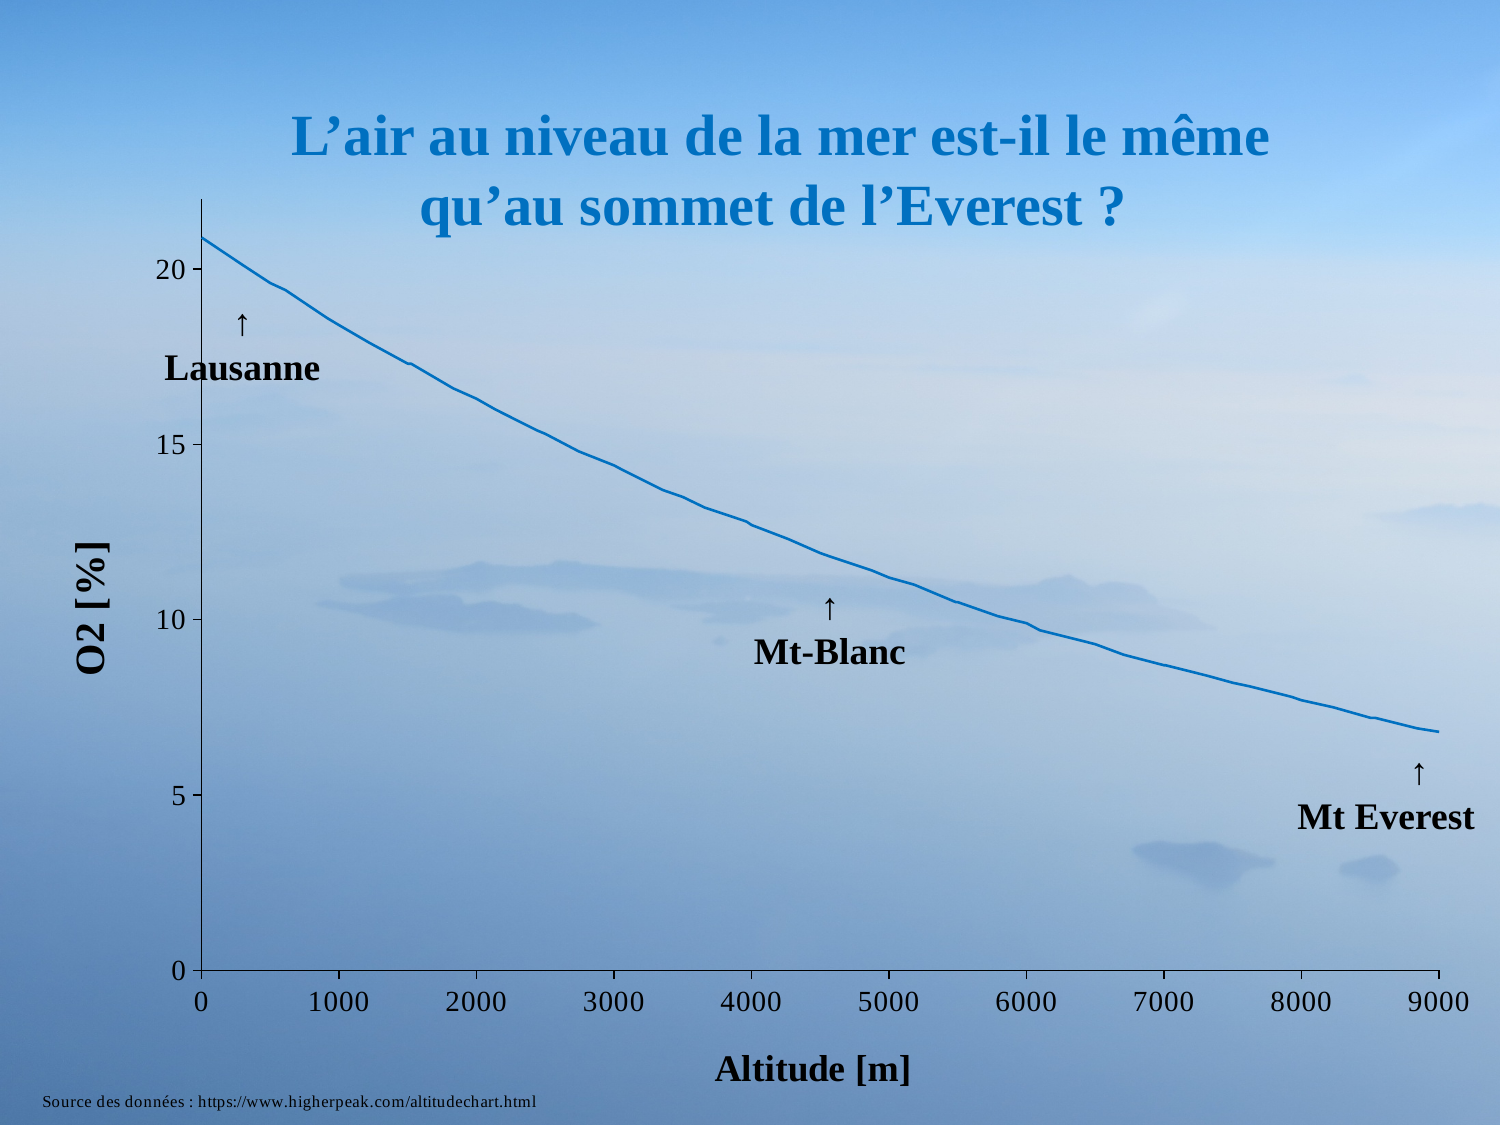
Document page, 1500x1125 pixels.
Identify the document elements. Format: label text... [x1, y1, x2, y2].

picture [0, 0, 1500, 1125]
text_box L’air au niveau de la mer est-il le même qu’au sommet de l’Everest ? [194, 89, 1353, 178]
chart [27, 179, 1500, 1125]
